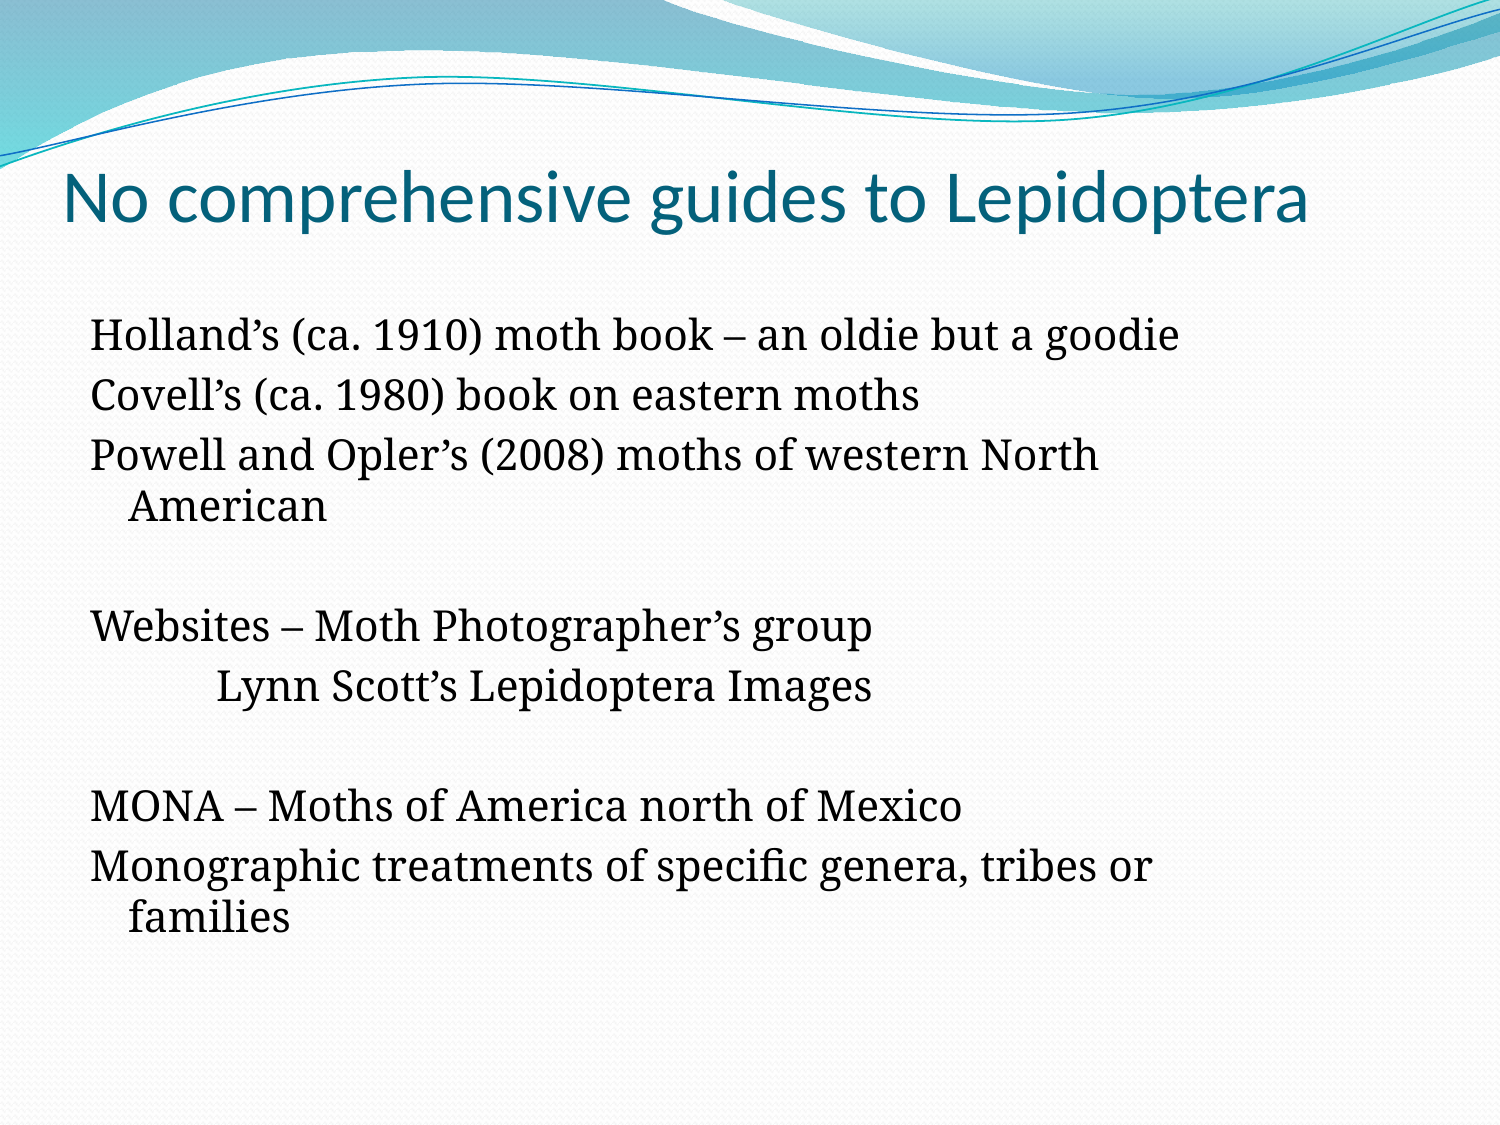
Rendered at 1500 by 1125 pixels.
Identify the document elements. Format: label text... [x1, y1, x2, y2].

title No comprehensive guides to Lepidoptera [62, 50, 1413, 238]
list Holland’s (ca. 1910) moth book – an oldie but a goodie Covell’s (ca. 1980) book on eastern moths Powell and Opler’s (2008) moths of western North American Websites – Moth Photographer’s group Lynn Scott’s Lepidoptera Images MONA – Moths of America north of Mexico Monographic treatments of specific genera, tribes or families [75, 299, 1288, 958]
